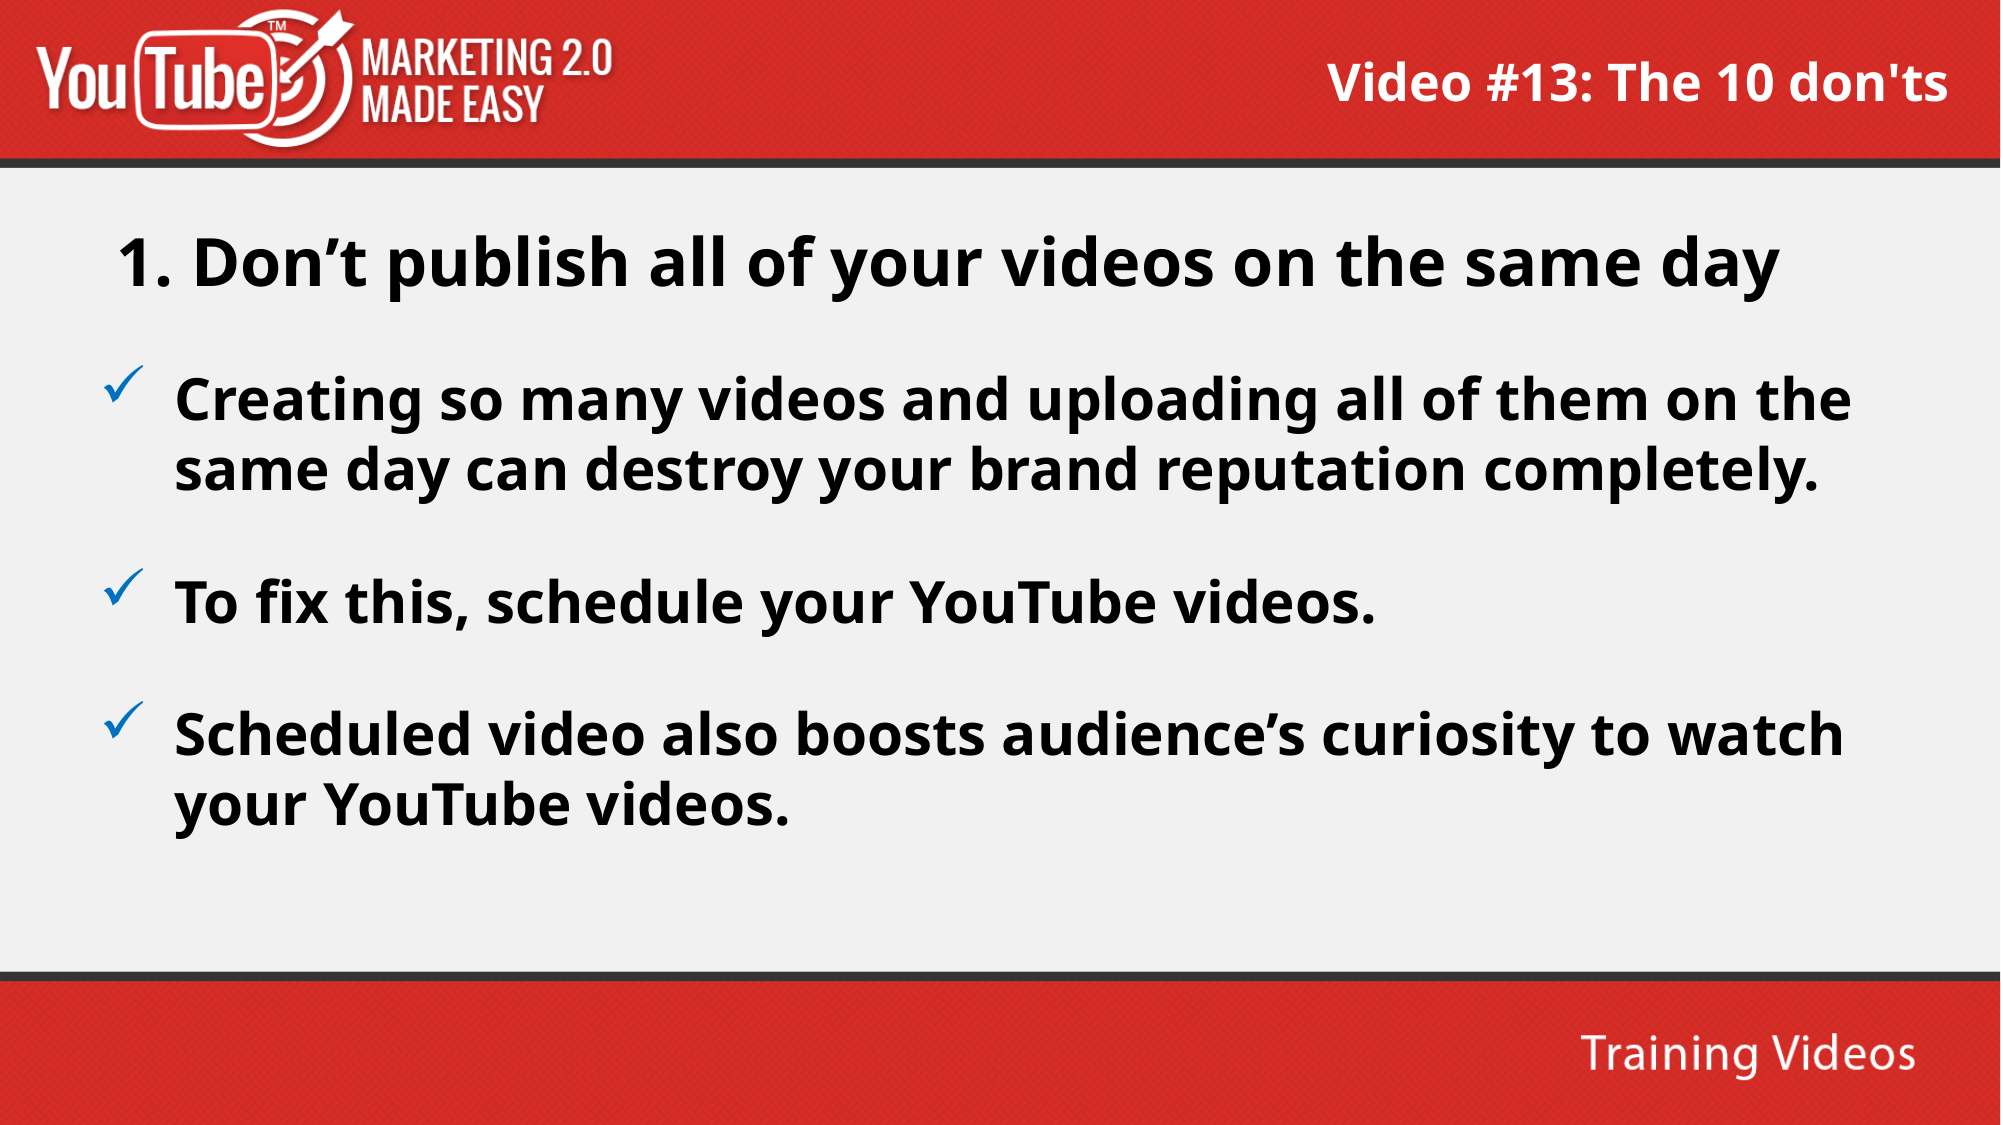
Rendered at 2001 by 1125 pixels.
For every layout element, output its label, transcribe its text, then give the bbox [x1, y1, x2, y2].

text_box To fix this, schedule your YouTube videos. [84, 557, 1937, 643]
picture [0, 0, 2001, 1125]
text_box Scheduled video also boosts audience’s curiosity to watch your YouTube videos. [84, 689, 1937, 845]
text_box Creating so many videos and uploading all of them on the same day can destroy your brand reputation completely. [84, 354, 1939, 510]
text_box Video #13: The 10 don'ts [899, 41, 1979, 119]
text_box 1. Don’t publish all of your videos on the same day [84, 212, 1922, 307]
